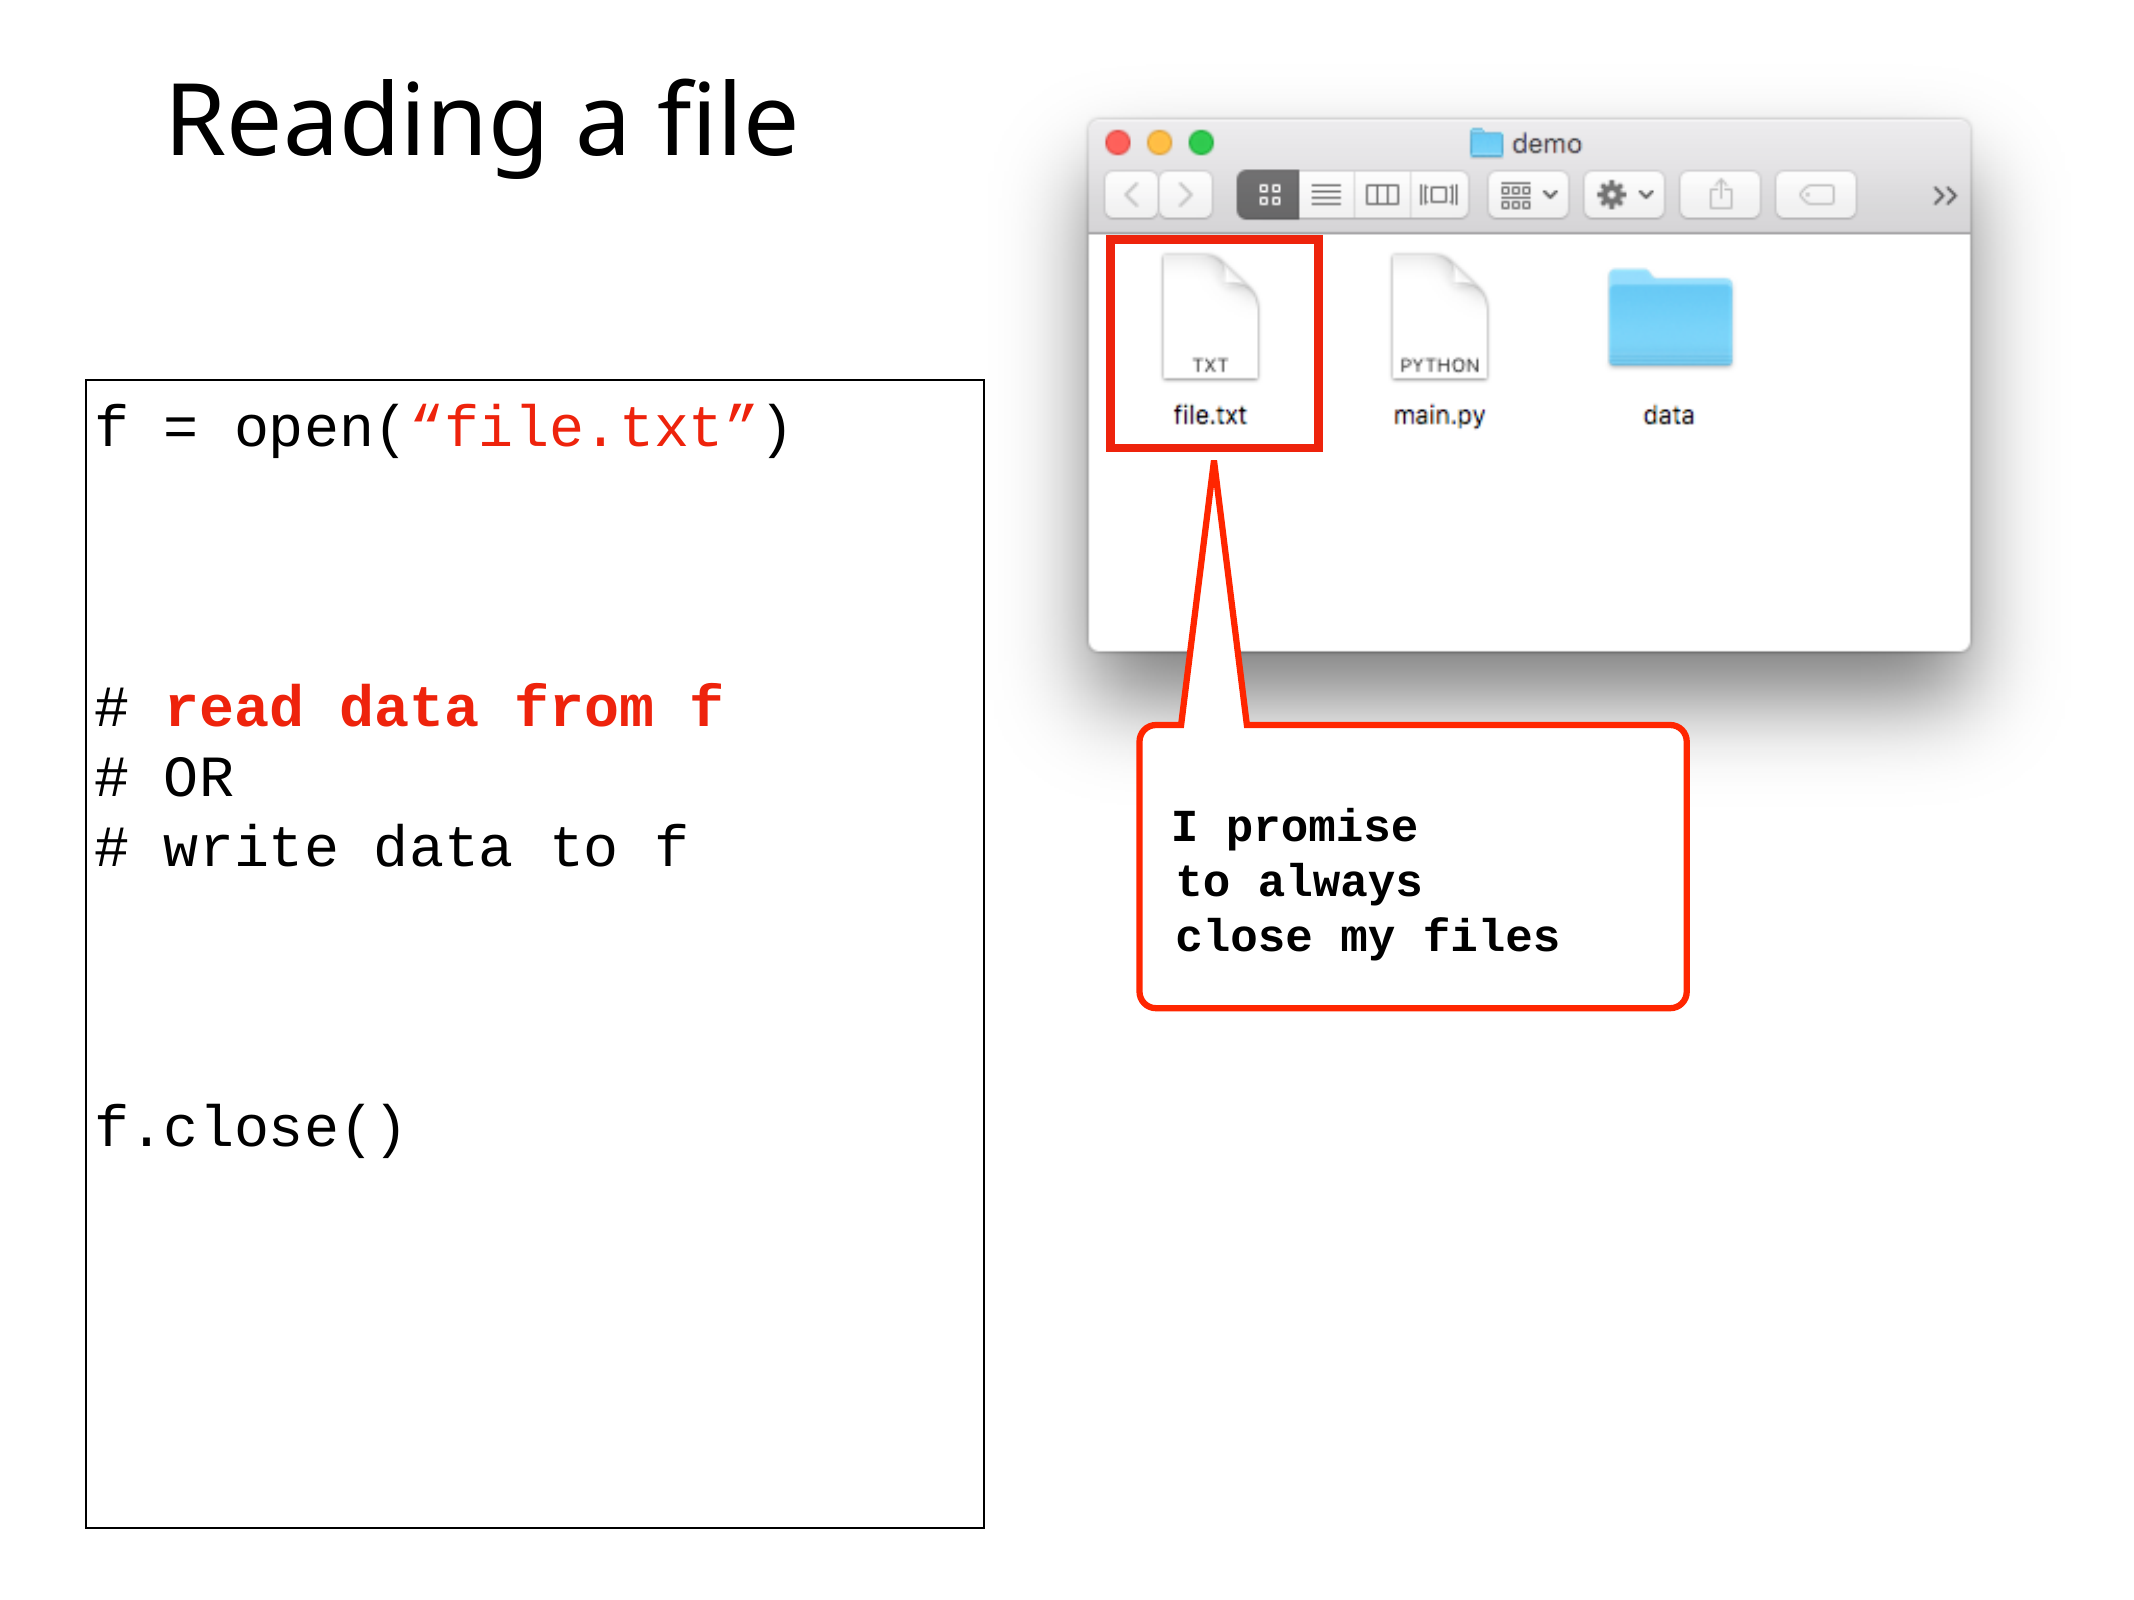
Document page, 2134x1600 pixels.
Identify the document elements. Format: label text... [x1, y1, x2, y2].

text_box I promise to always close my files [1139, 839, 1687, 1009]
title Reading a file [155, 41, 932, 191]
list f = open(“file.txt”) # read data from f # OR # write data to f f.close() [85, 379, 985, 1529]
picture [932, 10, 2119, 839]
